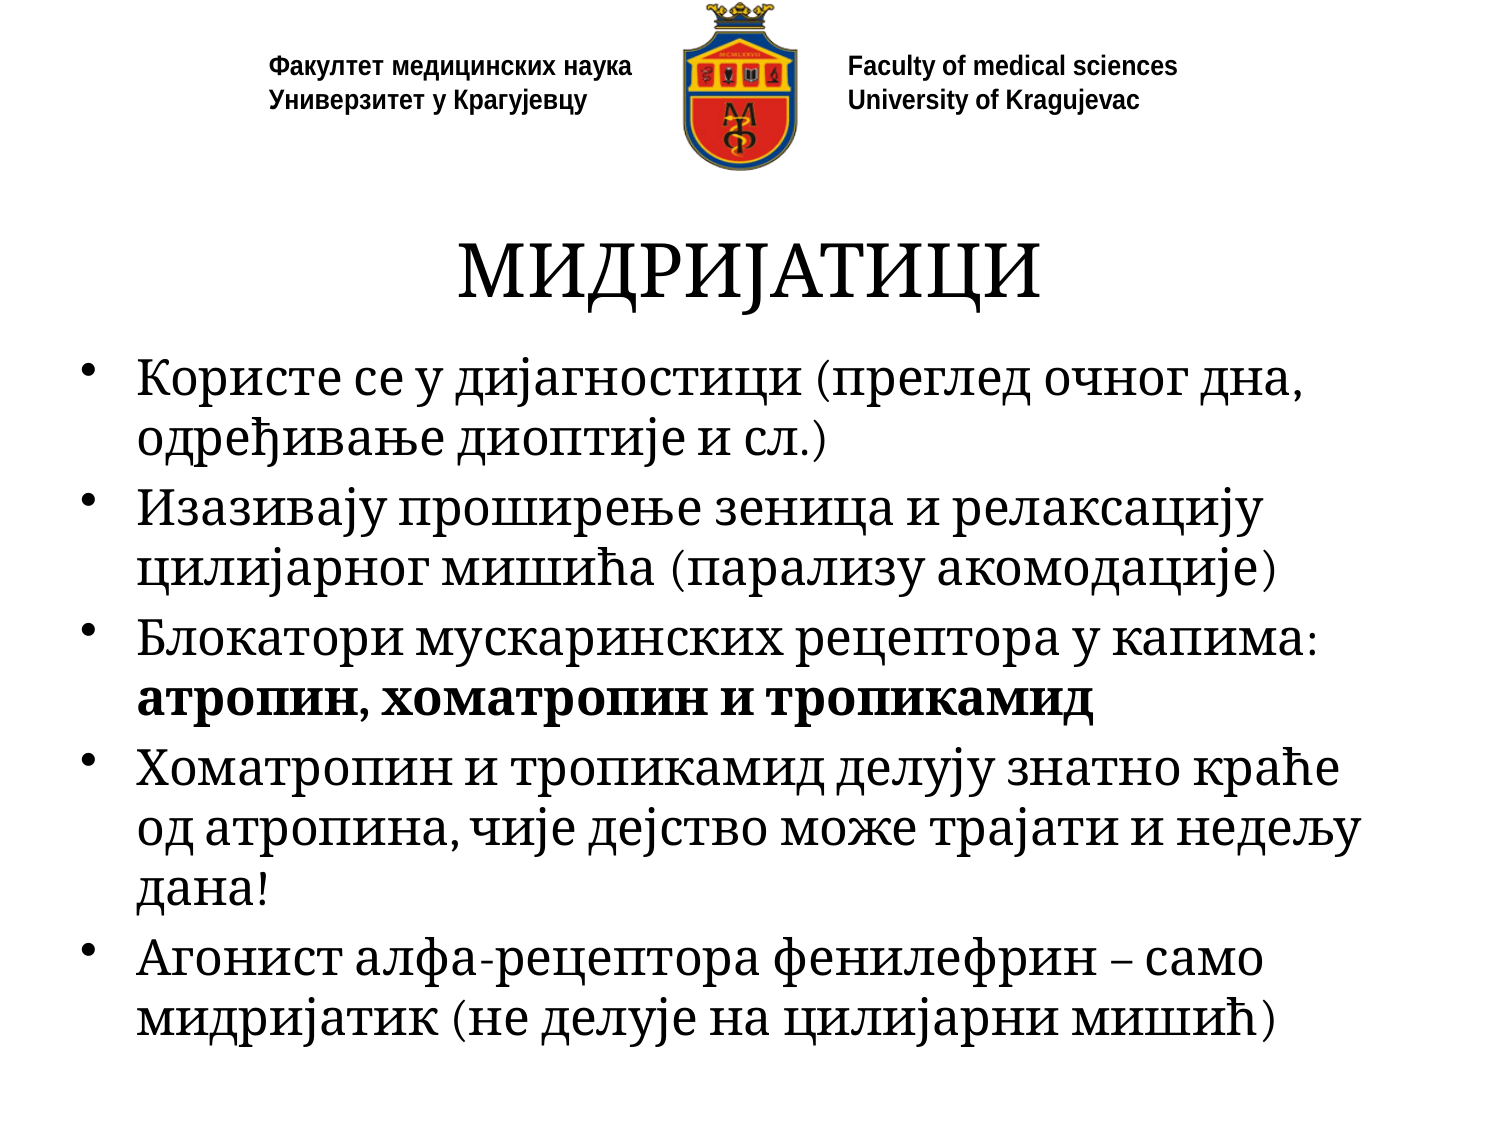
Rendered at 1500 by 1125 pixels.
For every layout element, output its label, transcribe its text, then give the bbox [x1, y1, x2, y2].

list Користе се у дијагностици (преглед очног дна, одређивање диоптије и сл.) Изазивају проширење зеница и релаксацију цилијарног мишића (парализу акомодације) Блокатори мускаринских рецептора у капима: атропин, хоматропин и тропикамид Хоматропин и тропикамид делују знатно краће од атропина, чије дејство може трајати и недељу дана! Агонист алфа-рецептора фенилефрин – само мидријатик (не делује на цилијарни мишић) [64, 337, 1416, 1081]
title МИДРИЈАТИЦИ [74, 173, 1426, 362]
